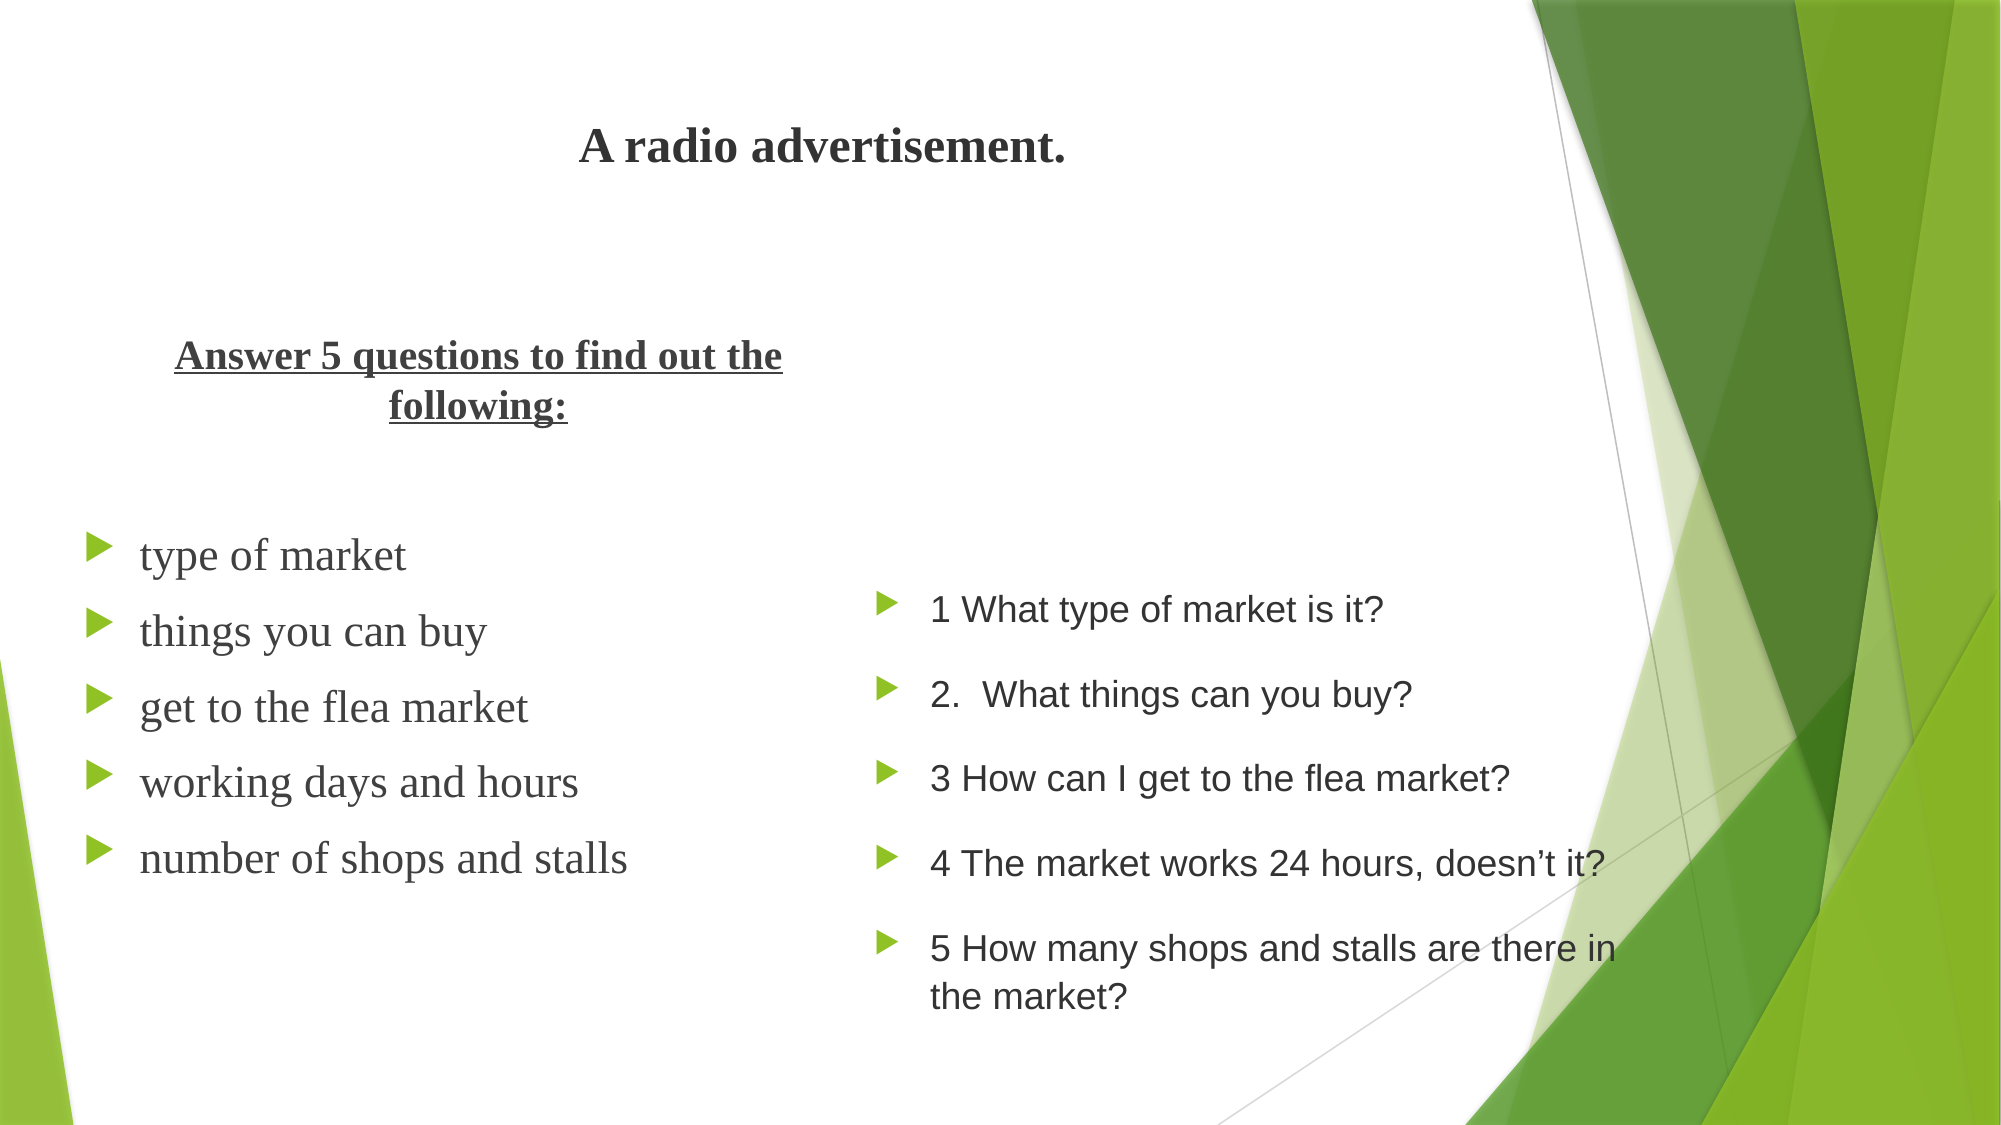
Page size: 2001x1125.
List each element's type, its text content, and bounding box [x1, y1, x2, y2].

title A radio advertisement. [111, 45, 1522, 320]
list Answer 5 questions to find out the following: type of market things you can buy get to the flea market working days and hours number of shops and stalls 1 What type of market is it? 2. What things can you buy? 3 How can I get to the flea market? 4 The market works 24 hours, doesn’t it? 5 How many shops and stalls are there in the market? [68, 320, 1680, 1096]
